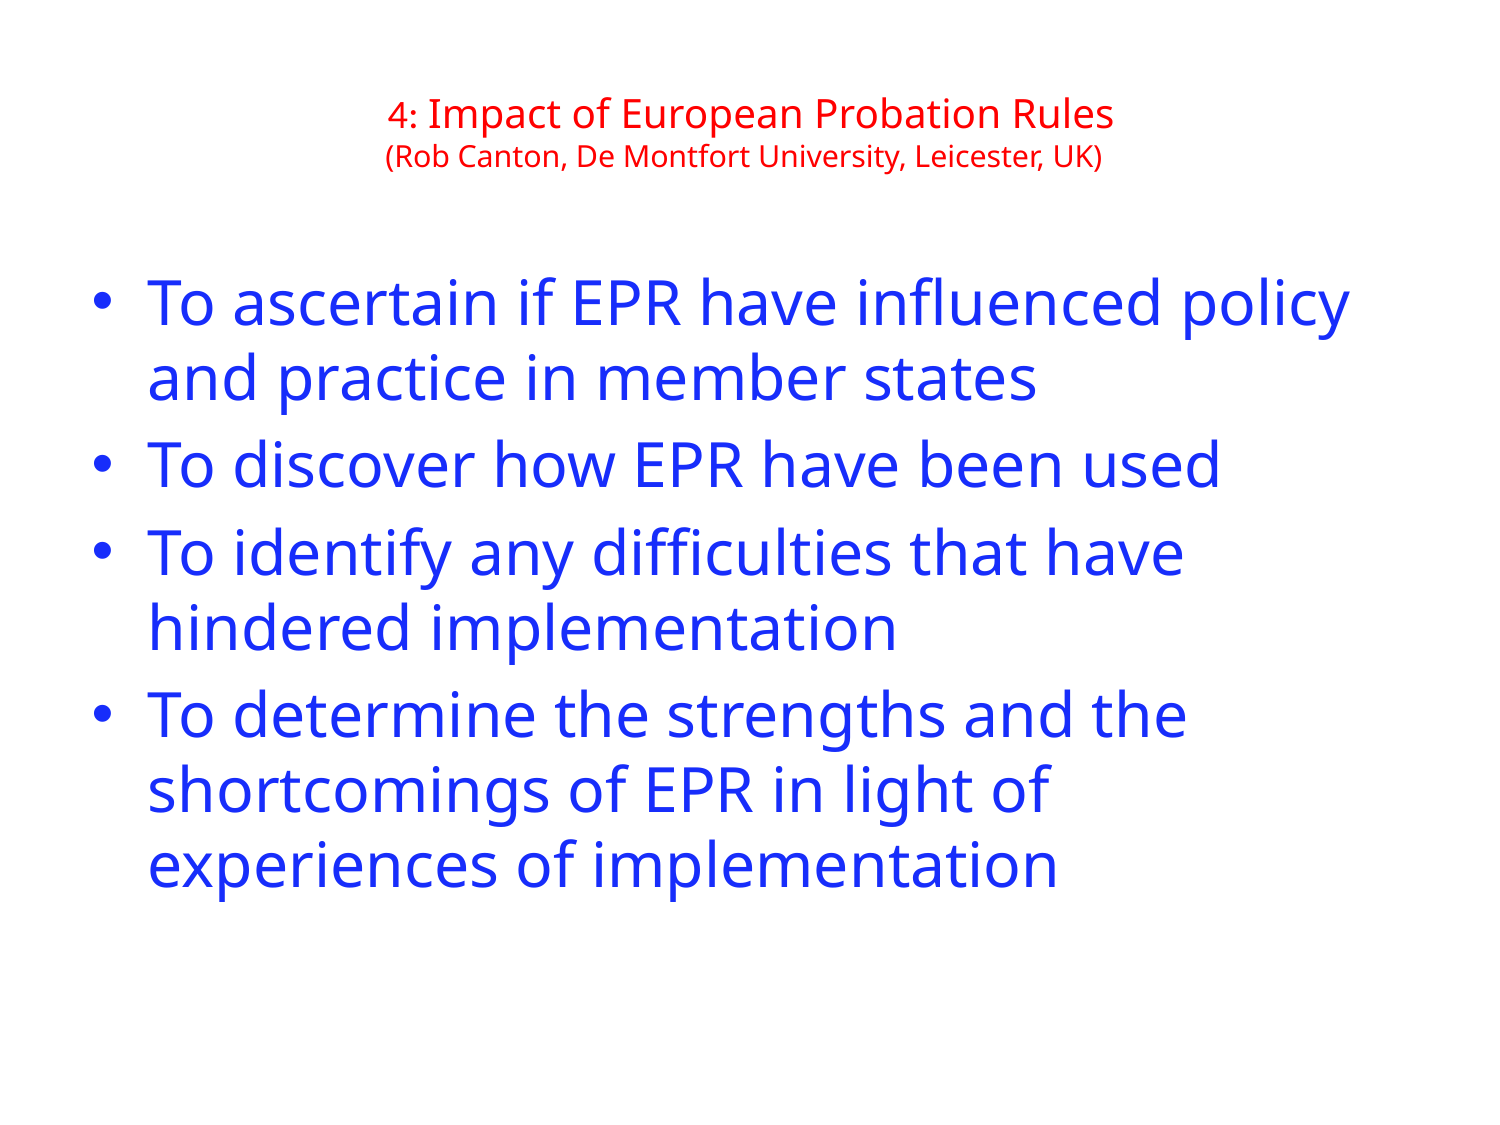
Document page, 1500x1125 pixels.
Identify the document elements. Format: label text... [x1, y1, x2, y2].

list To ascertain if EPR have influenced policy and practice in member states To discover how EPR have been used To identify any difficulties that have hindered implementation To determine the strengths and the shortcomings of EPR in light of experiences of implementation [76, 255, 1427, 1071]
title 4: Impact of European Probation Rules (Rob Canton, De Montfort University, Leicester, UK) [76, 30, 1427, 219]
